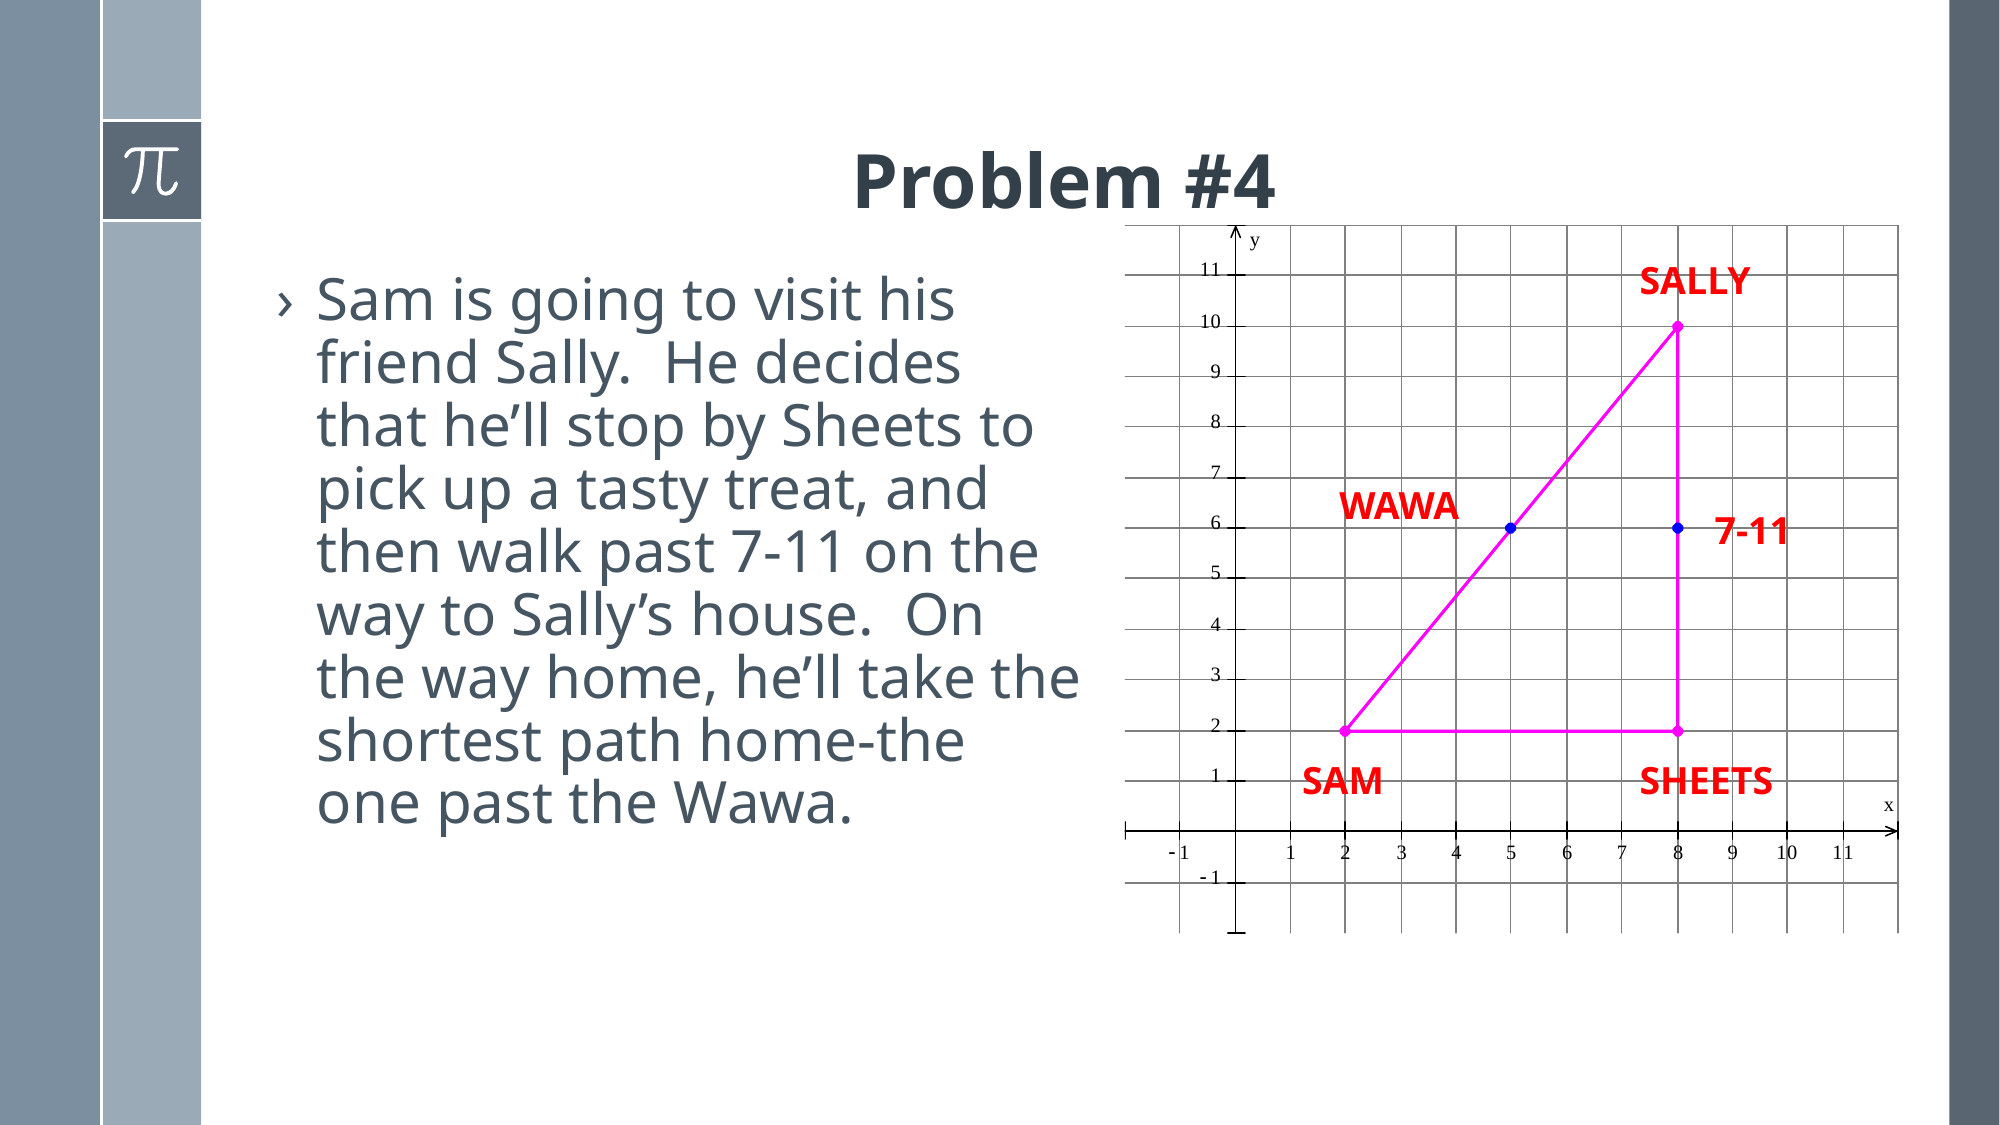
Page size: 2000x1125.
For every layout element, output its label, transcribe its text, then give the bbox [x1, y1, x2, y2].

list Sam is going to visit his friend Sally. He decides that he’ll stop by Sheets to pick up a tasty treat, and then walk past 7-11 on the way to Sally’s house. On the way home, he’ll take the shortest path home-the one past the Wawa. [261, 262, 1100, 1013]
title Problem #4 [261, 29, 1867, 233]
picture [1124, 224, 1900, 935]
